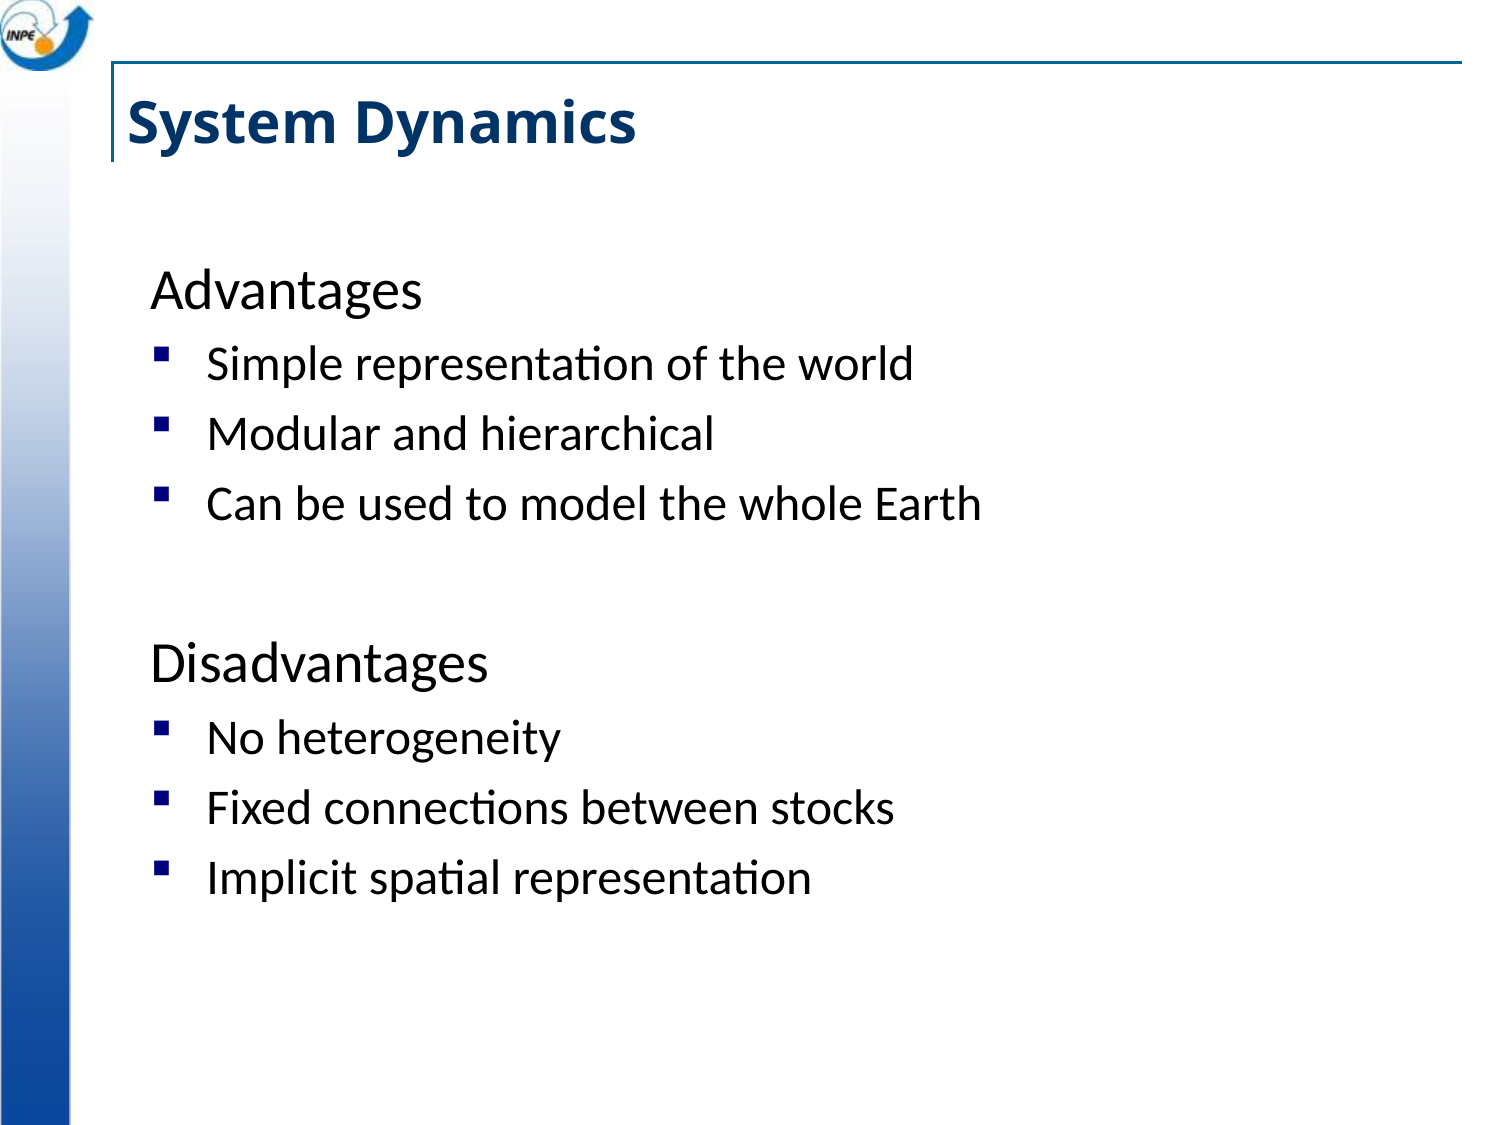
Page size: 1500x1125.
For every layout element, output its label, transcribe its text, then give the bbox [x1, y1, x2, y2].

text_box System Dynamics [112, 78, 1450, 204]
picture [0, 0, 94, 1125]
text_box Advantages Simple representation of the world Modular and hierarchical Can be used to model the whole Earth Disadvantages No heterogeneity Fixed connections between stocks Implicit spatial representation [135, 243, 1495, 1071]
